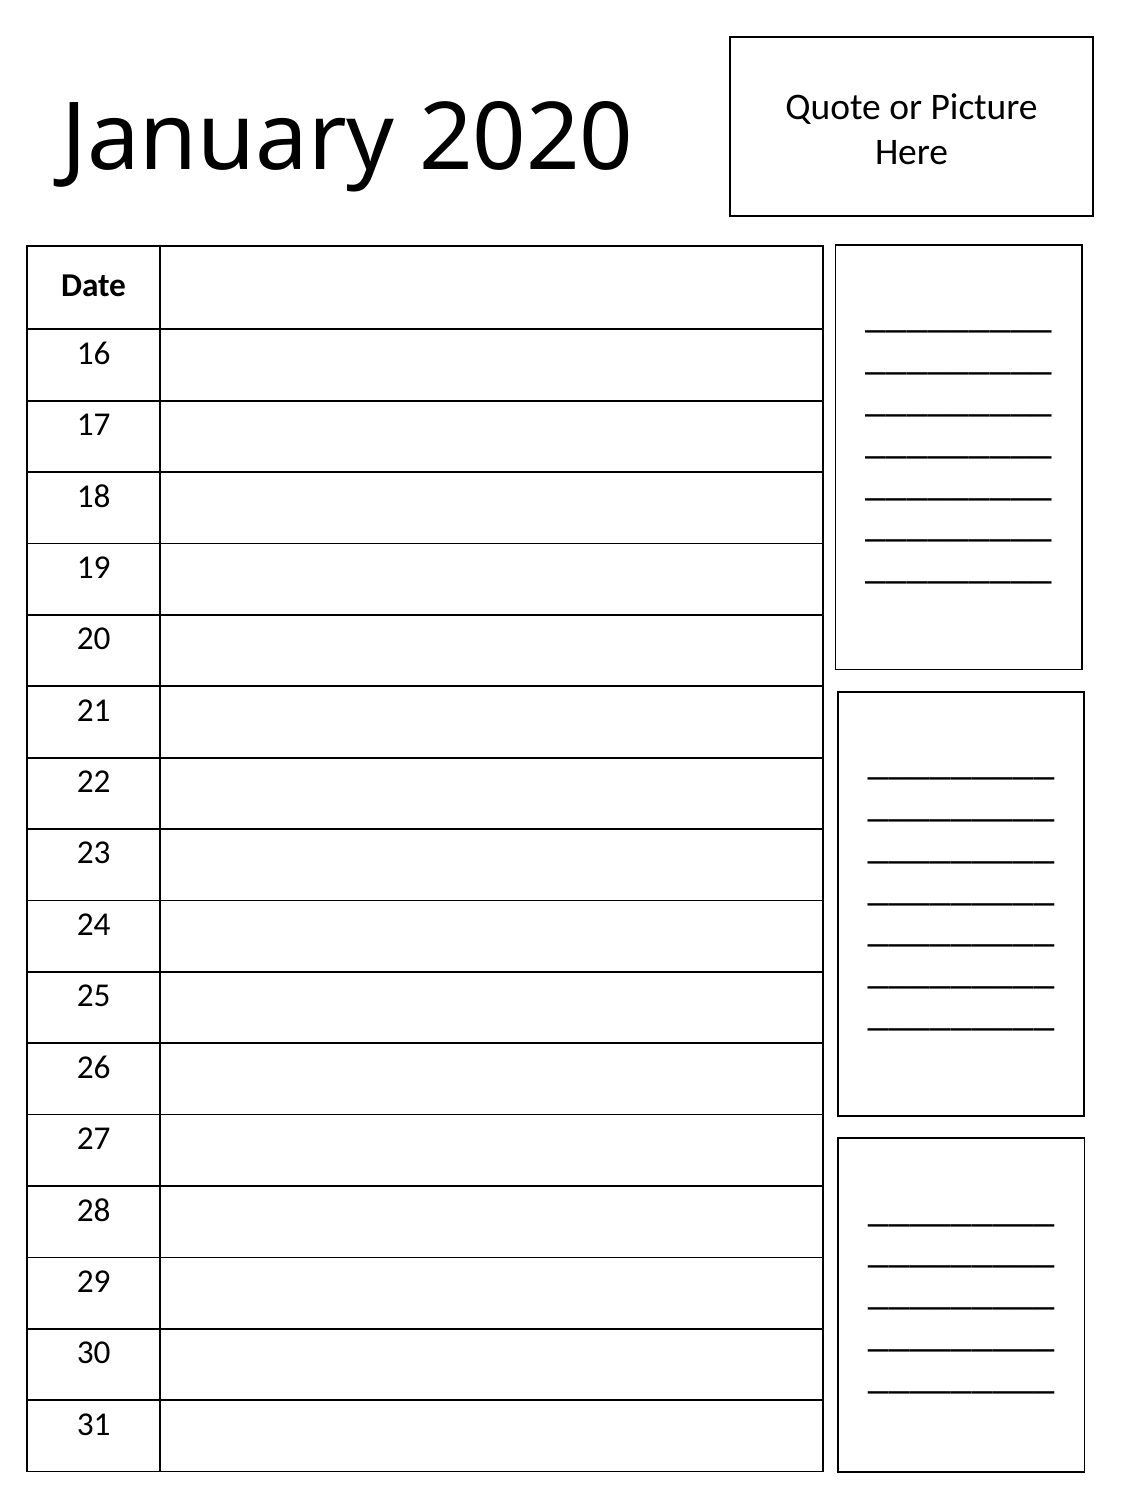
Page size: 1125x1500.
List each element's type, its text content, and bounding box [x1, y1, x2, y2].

table_cell [161, 473, 822, 543]
text_box Quote or Picture Here [729, 36, 1094, 217]
table_cell [161, 1330, 822, 1399]
table_header _____________________________________________ [839, 1139, 1084, 1471]
table_header [161, 247, 822, 328]
table_cell 16 [28, 330, 159, 400]
table_header _______________________________________________________________ [839, 693, 1083, 1115]
table_cell 20 [28, 616, 159, 685]
table_cell 29 [28, 1258, 159, 1328]
table_header _______________________________________________________________ [836, 246, 1081, 669]
table_cell [161, 1044, 822, 1114]
table_cell 21 [28, 687, 159, 757]
table_cell [161, 1115, 822, 1185]
table_cell [161, 1258, 822, 1328]
table_cell [161, 687, 822, 757]
table_cell [161, 616, 822, 685]
table_cell [161, 973, 822, 1042]
table_cell 31 [28, 1401, 159, 1471]
table_cell 30 [28, 1330, 159, 1399]
table_cell 23 [28, 830, 159, 900]
table_cell [161, 1401, 822, 1471]
title January 2020 [46, 56, 729, 197]
table_cell 25 [28, 973, 159, 1042]
table_cell 24 [28, 901, 159, 971]
table_cell [161, 830, 822, 900]
table_cell [161, 402, 822, 471]
table_cell 27 [28, 1115, 159, 1185]
table_cell 18 [28, 473, 159, 543]
table_header Date [28, 247, 159, 328]
table_cell [161, 1187, 822, 1257]
table_cell 28 [28, 1187, 159, 1257]
table_cell 17 [28, 402, 159, 471]
table_cell [161, 759, 822, 828]
table_cell 26 [28, 1044, 159, 1114]
table_cell 22 [28, 759, 159, 828]
table_cell [161, 901, 822, 971]
table_cell [161, 544, 822, 614]
table_cell [161, 330, 822, 400]
table_cell 19 [28, 544, 159, 614]
